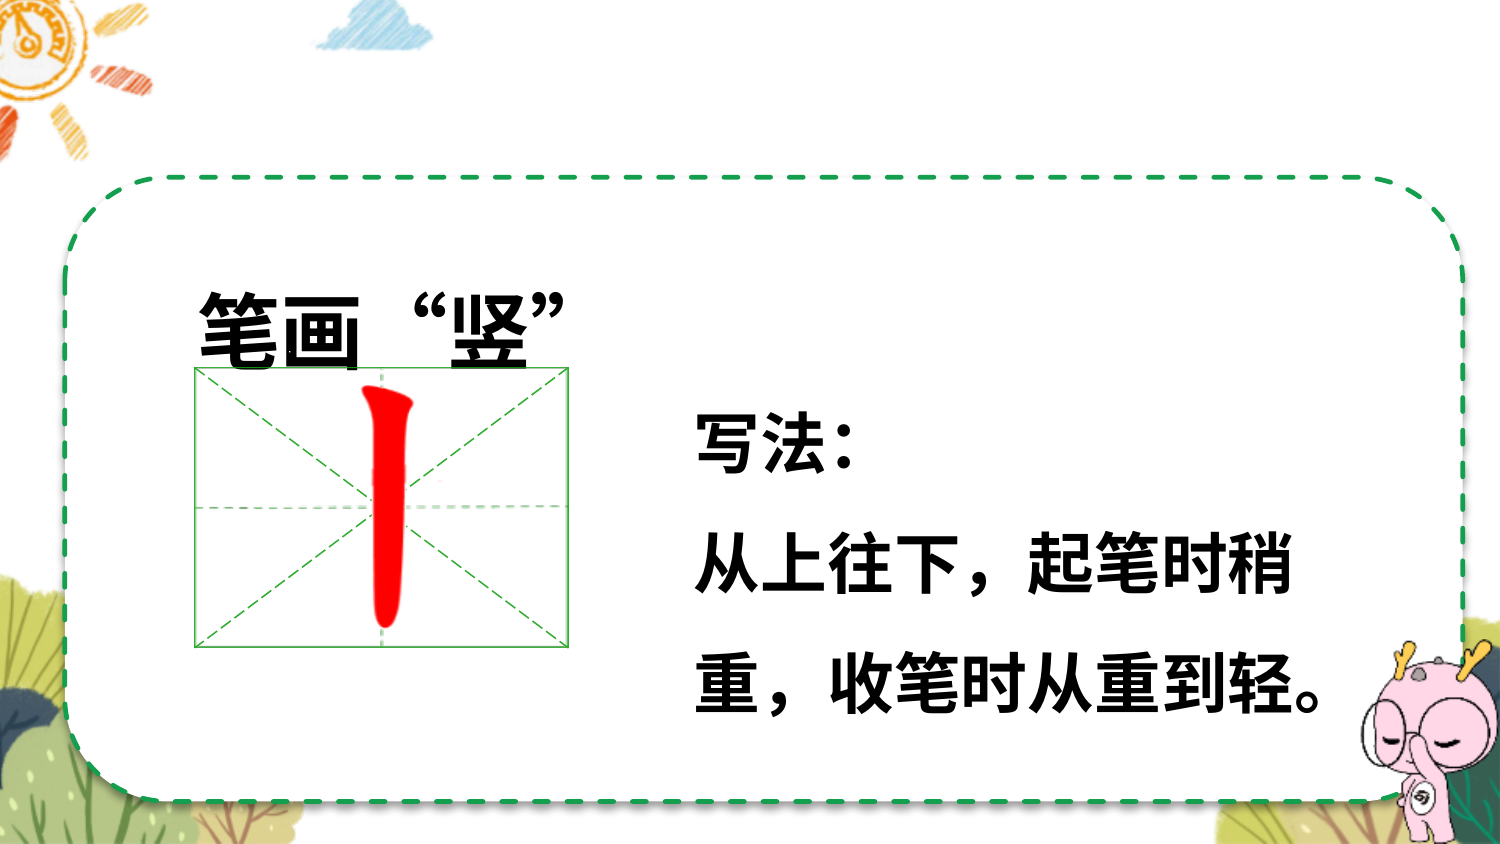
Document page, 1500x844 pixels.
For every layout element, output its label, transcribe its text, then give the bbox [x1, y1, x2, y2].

text_box 笔画“竖” [183, 243, 632, 388]
picture [289, 351, 541, 664]
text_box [541, 367, 569, 648]
picture [0, 0, 674, 166]
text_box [194, 367, 289, 648]
text_box 写法： 从上往下，起笔时稍重，收笔时从重到轻。 [679, 354, 1412, 730]
picture [1184, 550, 1500, 844]
picture [0, 549, 313, 844]
